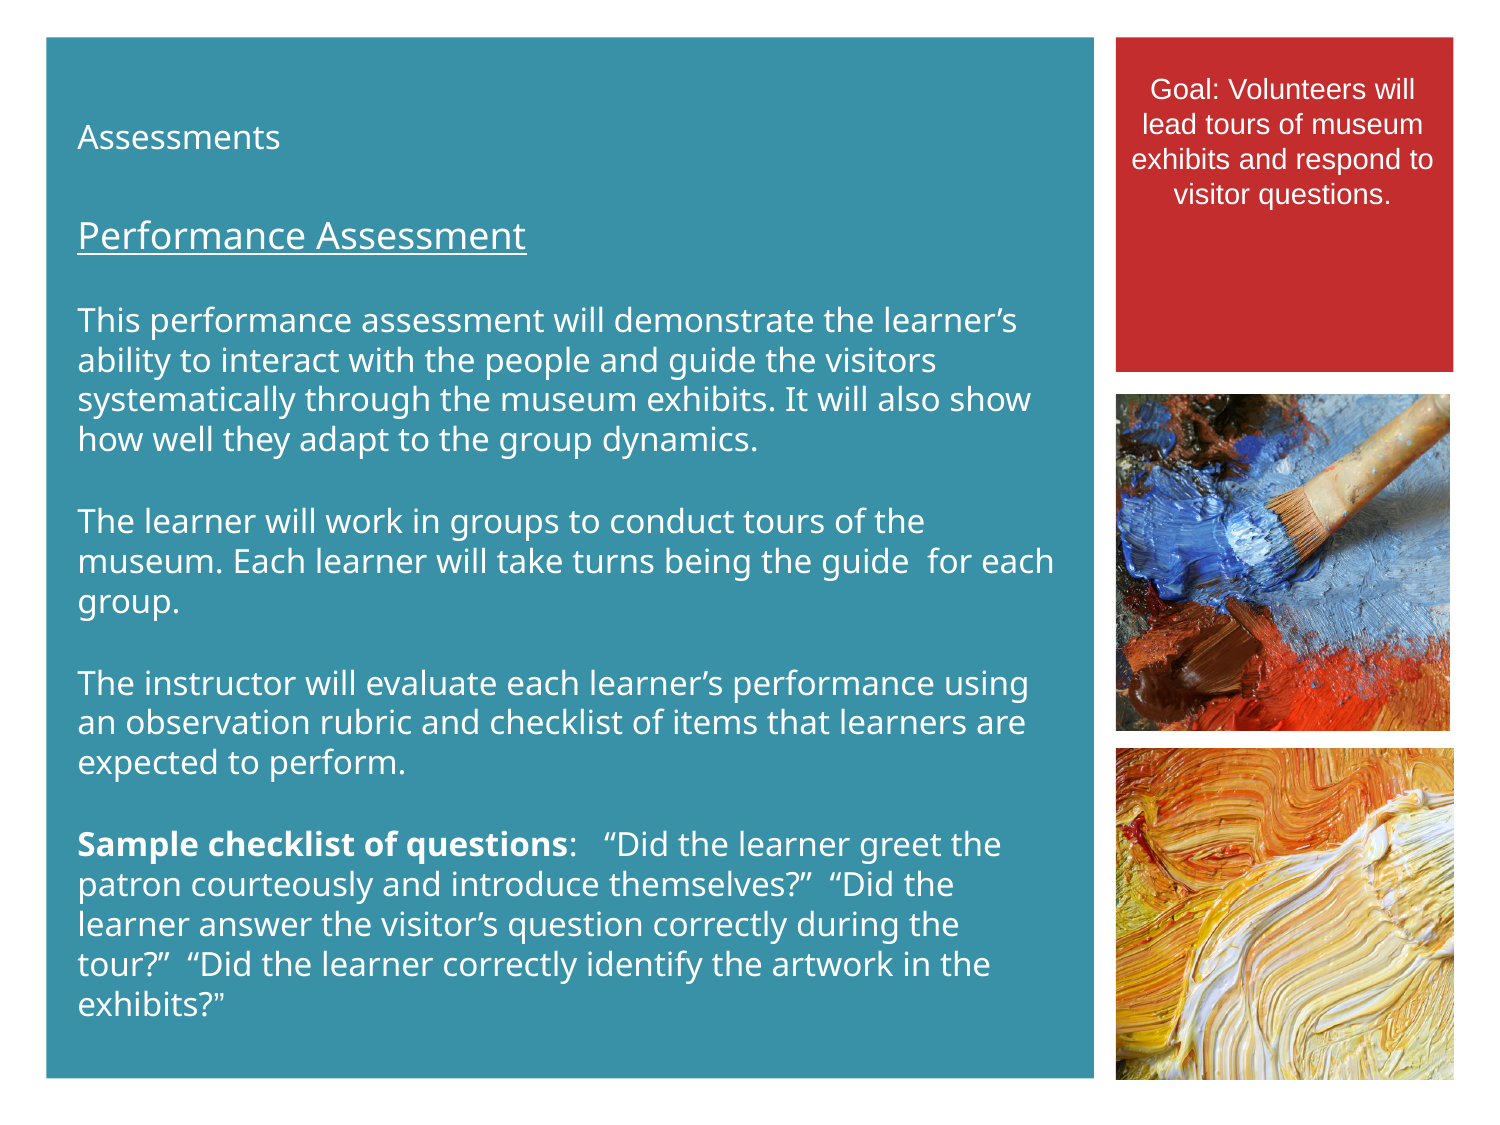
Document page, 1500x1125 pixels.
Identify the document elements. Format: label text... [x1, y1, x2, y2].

title Assessments [62, 108, 1077, 165]
picture [1115, 748, 1455, 1081]
list Performance Assessment This performance assessment will demonstrate the learner’s ability to interact with the people and guide the visitors systematically through the museum exhibits. It will also show how well they adapt to the group dynamics. The learner will work in groups to conduct tours of the museum. Each learner will take turns being the guide for each group. The instructor will evaluate each learner’s performance using an observation rubric and checklist of items that learners are expected to perform. Sample checklist of questions: “Did the learner greet the patron courteously and introduce themselves?” “Did the learner answer the visitor’s question correctly during the tour?” “Did the learner correctly identify the artwork in the exhibits?﻿” [62, 204, 1077, 1006]
text_box Goal: Volunteers will lead tours of museum exhibits and respond to visitor questions. [1115, 63, 1450, 248]
picture [1115, 393, 1451, 732]
